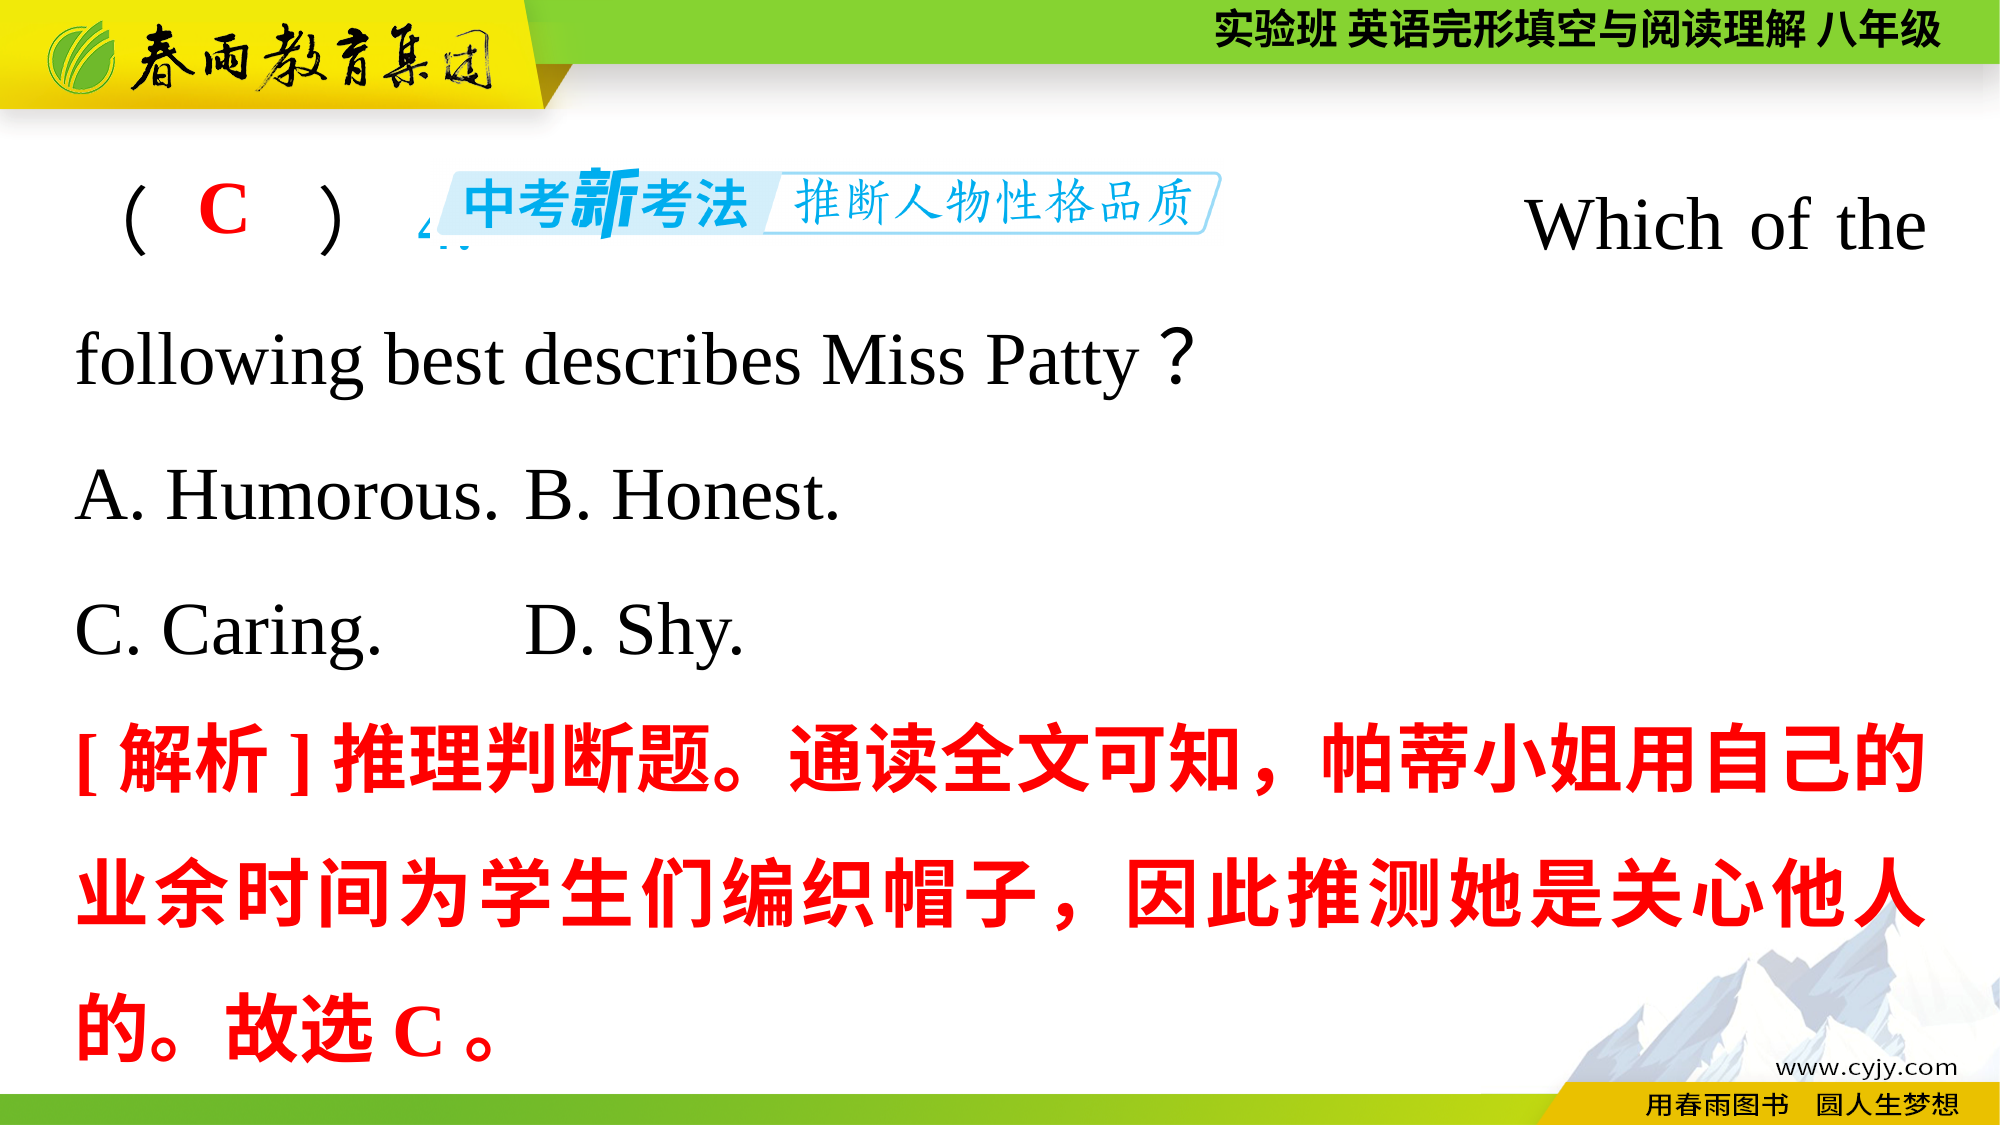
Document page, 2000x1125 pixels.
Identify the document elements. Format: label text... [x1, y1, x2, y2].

list （ ）4. Which of the following best describes Miss Patty？ A. Humorous. B. Honest. C. Caring. D. Shy. [59, 122, 1944, 659]
text_box C [182, 150, 267, 256]
text_box [解析]推理判断题。通读全文可知，帕蒂小姐用自己的业余时间为学生们编织帽子，因此推测她是关心他人的。故选C。 [59, 659, 1944, 1080]
picture [0, 0, 2000, 1125]
